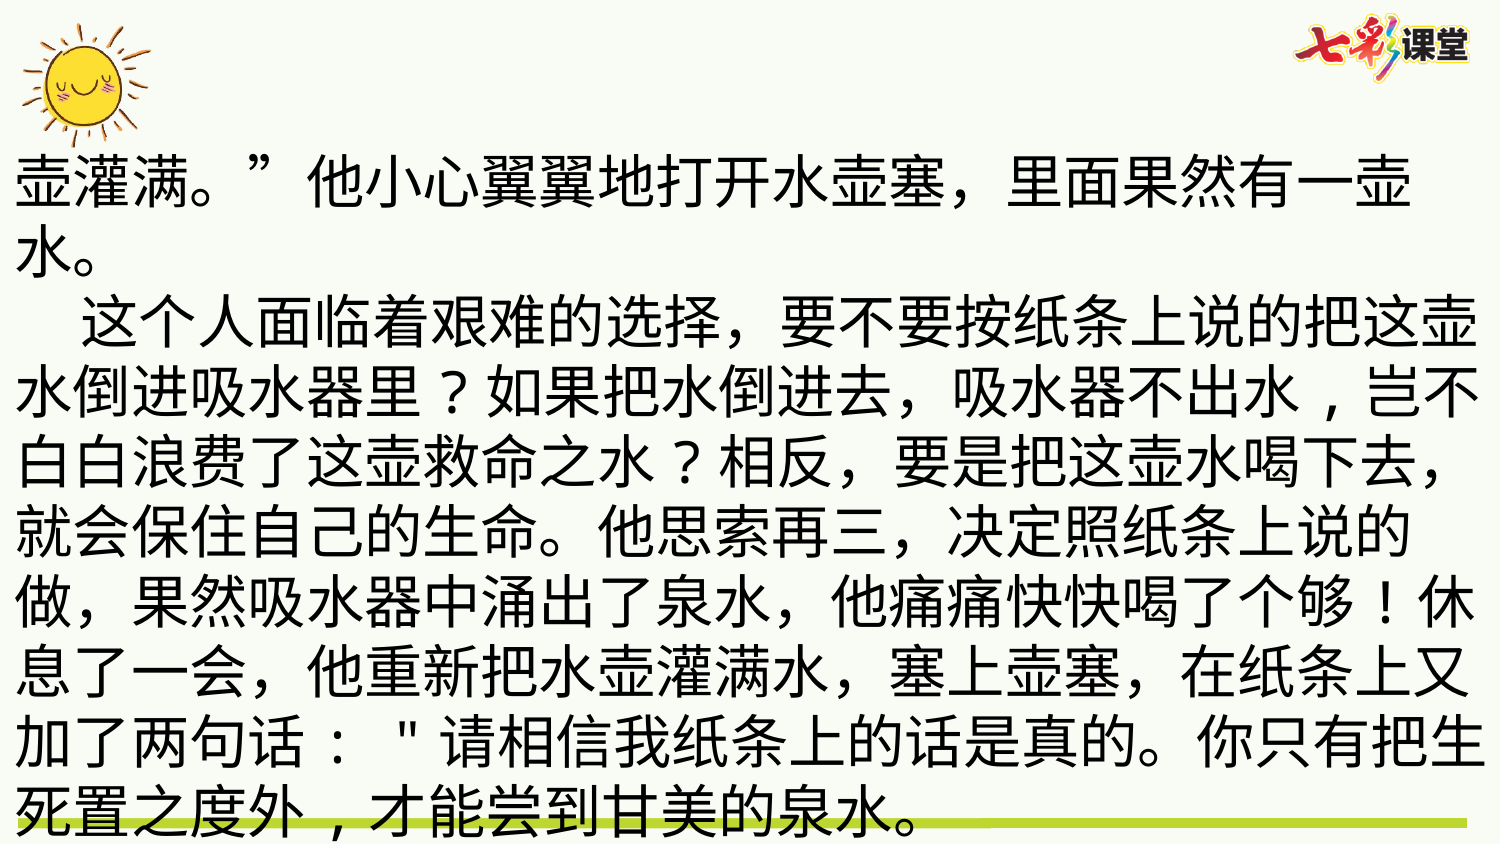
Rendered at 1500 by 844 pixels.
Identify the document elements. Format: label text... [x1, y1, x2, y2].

picture [1291, 9, 1472, 87]
text_box 壶灌满。”他小心翼翼地打开水壶塞，里面果然有一壶水。 这个人面临着艰难的选择，要不要按纸条上说的把这壶水倒进吸水器里?如果把水倒进去，吸水器不出水,岂不白白浪费了这壶救命之水?相反，要是把这壶水喝下去，就会保住自己的生命。他思索再三，决定照纸条上说的做，果然吸水器中涌出了泉水，他痛痛快快喝了个够!休息了一会，他重新把水壶灌满水，塞上壶塞，在纸条上又加了两句话: "请相信我纸条上的话是真的。你只有把生死置之度外,才能尝到甘美的泉水。 [0, 138, 1500, 844]
picture [0, 0, 173, 138]
